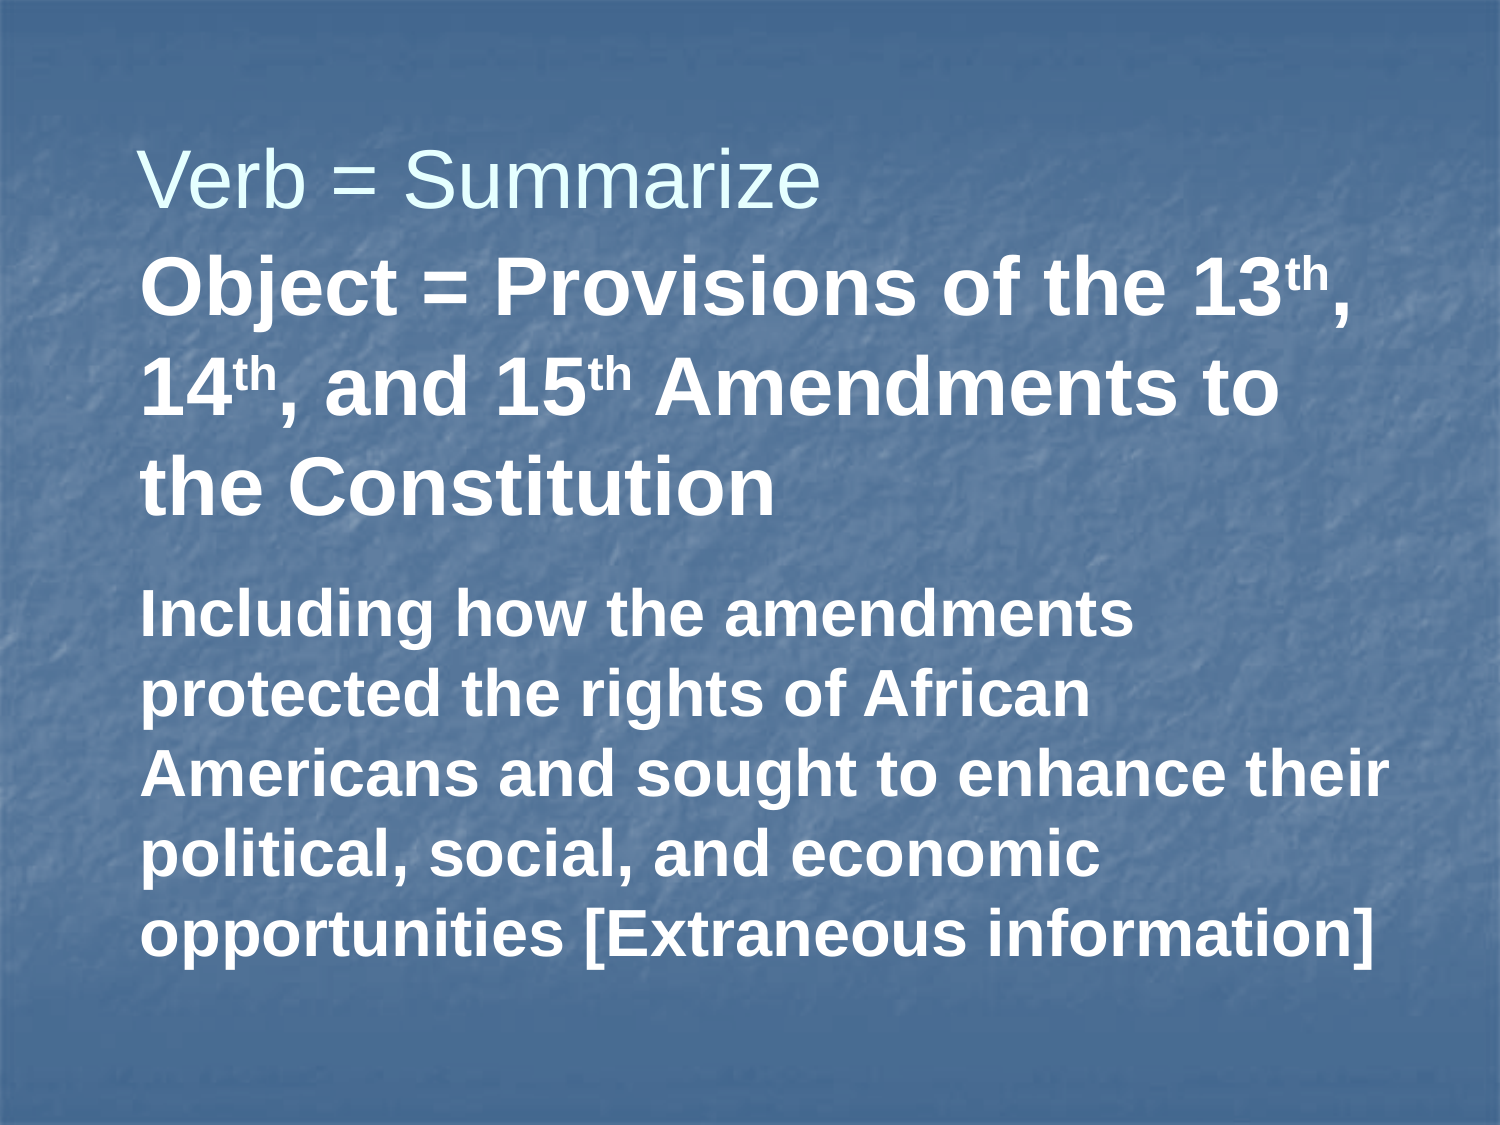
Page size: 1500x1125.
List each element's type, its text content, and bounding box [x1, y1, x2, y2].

text_box Object = Provisions of the 13th, 14th, and 15th Amendments to the Constitution [124, 224, 1413, 540]
text_box Including how the amendments protected the rights of African Americans and sought to enhance their political, social, and economic opportunities [Extraneous information] [125, 562, 1425, 977]
title Verb = Summarize [74, 62, 1426, 288]
